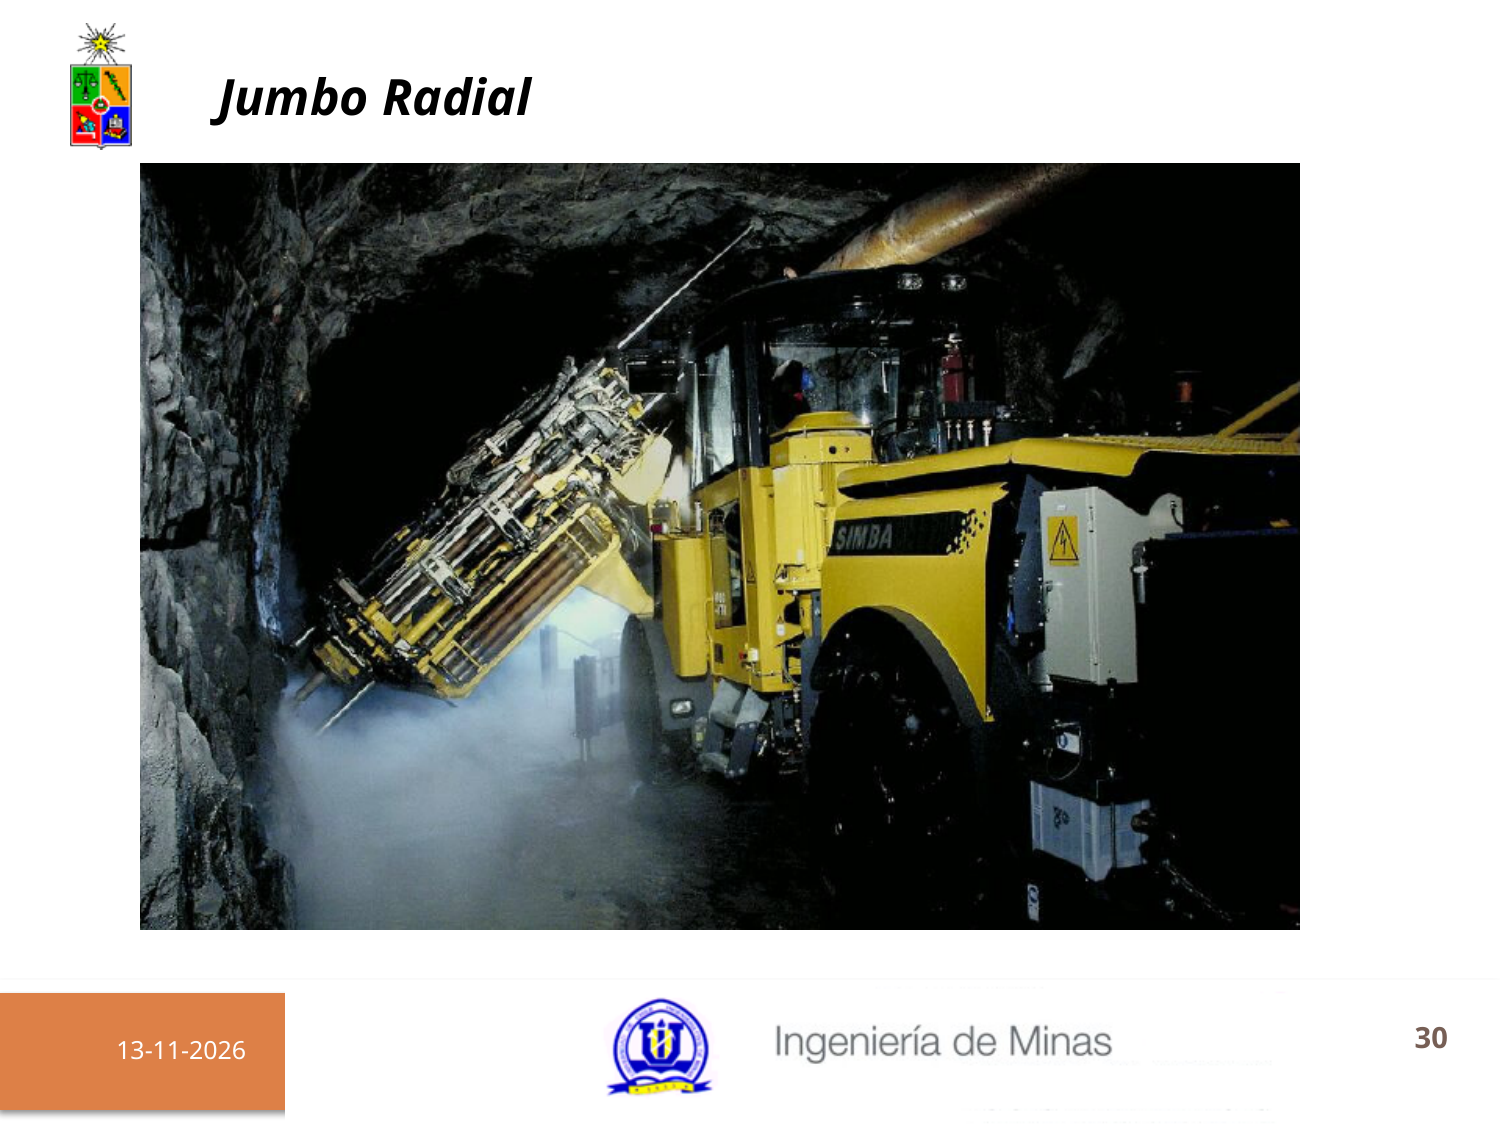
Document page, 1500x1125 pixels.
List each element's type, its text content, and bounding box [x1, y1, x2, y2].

text_box Jumbo Radial [203, 58, 560, 134]
picture [69, 23, 132, 151]
picture [285, 980, 1500, 1125]
picture [140, 163, 1301, 930]
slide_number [12, 995, 279, 1108]
